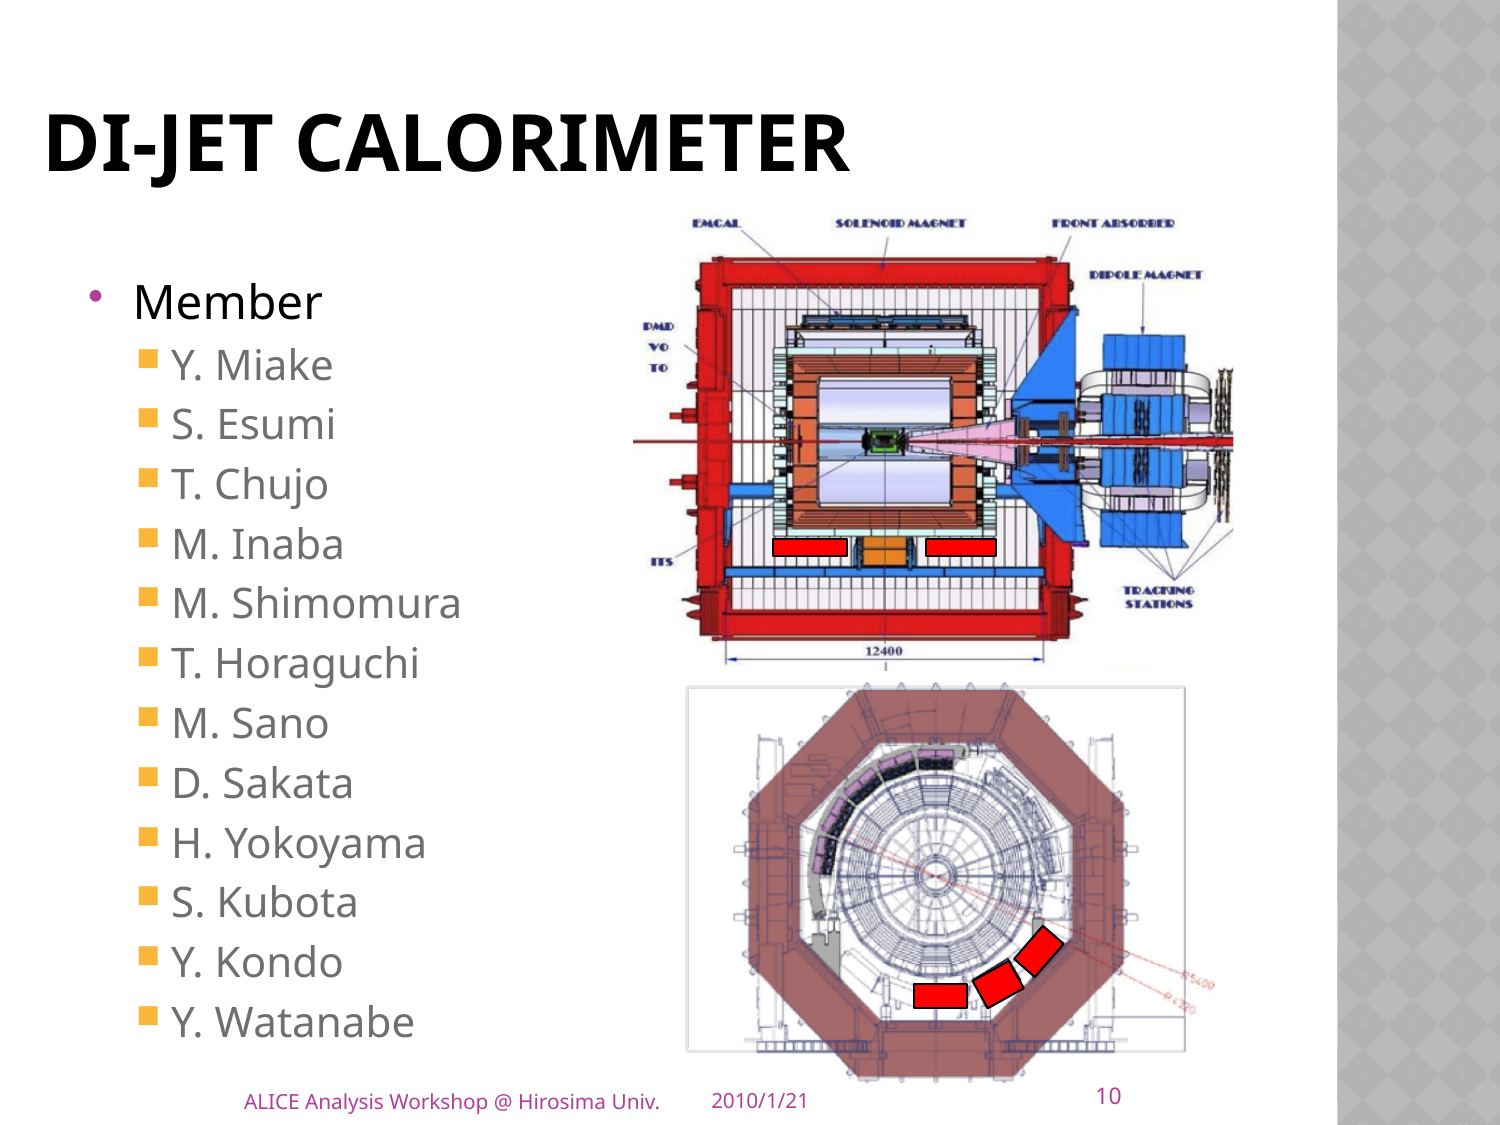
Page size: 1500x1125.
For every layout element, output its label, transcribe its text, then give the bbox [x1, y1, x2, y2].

title Di-Jet Calorimeter [35, 23, 1223, 188]
picture [632, 210, 1234, 672]
picture [679, 679, 1217, 1094]
list Member Y. Miake S. Esumi T. Chujo M. Inaba M. Shimomura T. Horaguchi M. Sano D. Sakata H. Yokoyama S. Kubota Y. Kondo Y. Watanabe [75, 264, 528, 1059]
slide_number 10 [1025, 1103, 1122, 1113]
footer ALICE Analysis Workshop @ Hirosima Univ. [75, 1075, 675, 1114]
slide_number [696, 1103, 1025, 1113]
